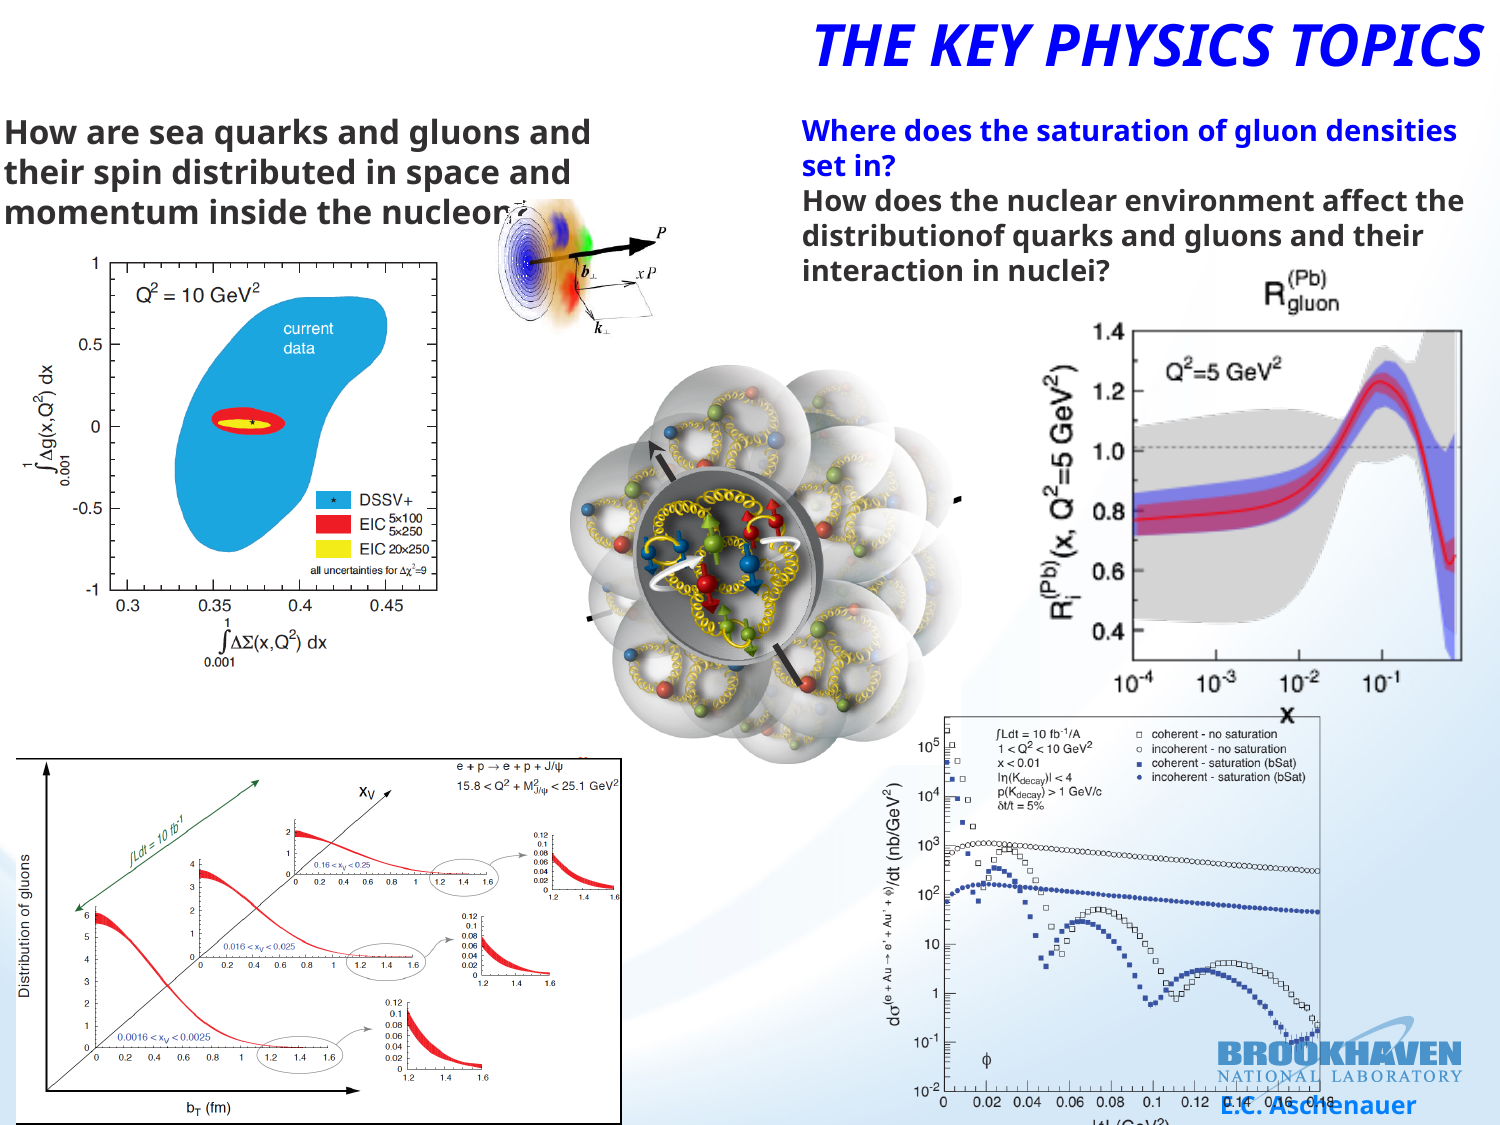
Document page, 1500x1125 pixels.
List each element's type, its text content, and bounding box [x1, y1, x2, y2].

picture [0, 101, 1500, 1125]
slide_number 2 [3, 1064, 10, 1125]
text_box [568, 356, 962, 766]
text_box How are sea quarks and gluons and their spin distributed in space and momentum inside the nucleon? [0, 103, 617, 239]
text_box Where does the saturation of gluon densities set in? How does the nuclear environment affect the distributionof quarks and gluons and their interaction in nuclei? [787, 105, 1500, 330]
slide_number E.C. Aschenauer [1337, 1063, 1481, 1125]
title The Key PHYSICs Topics [0, 0, 1500, 101]
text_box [1031, 249, 1483, 743]
